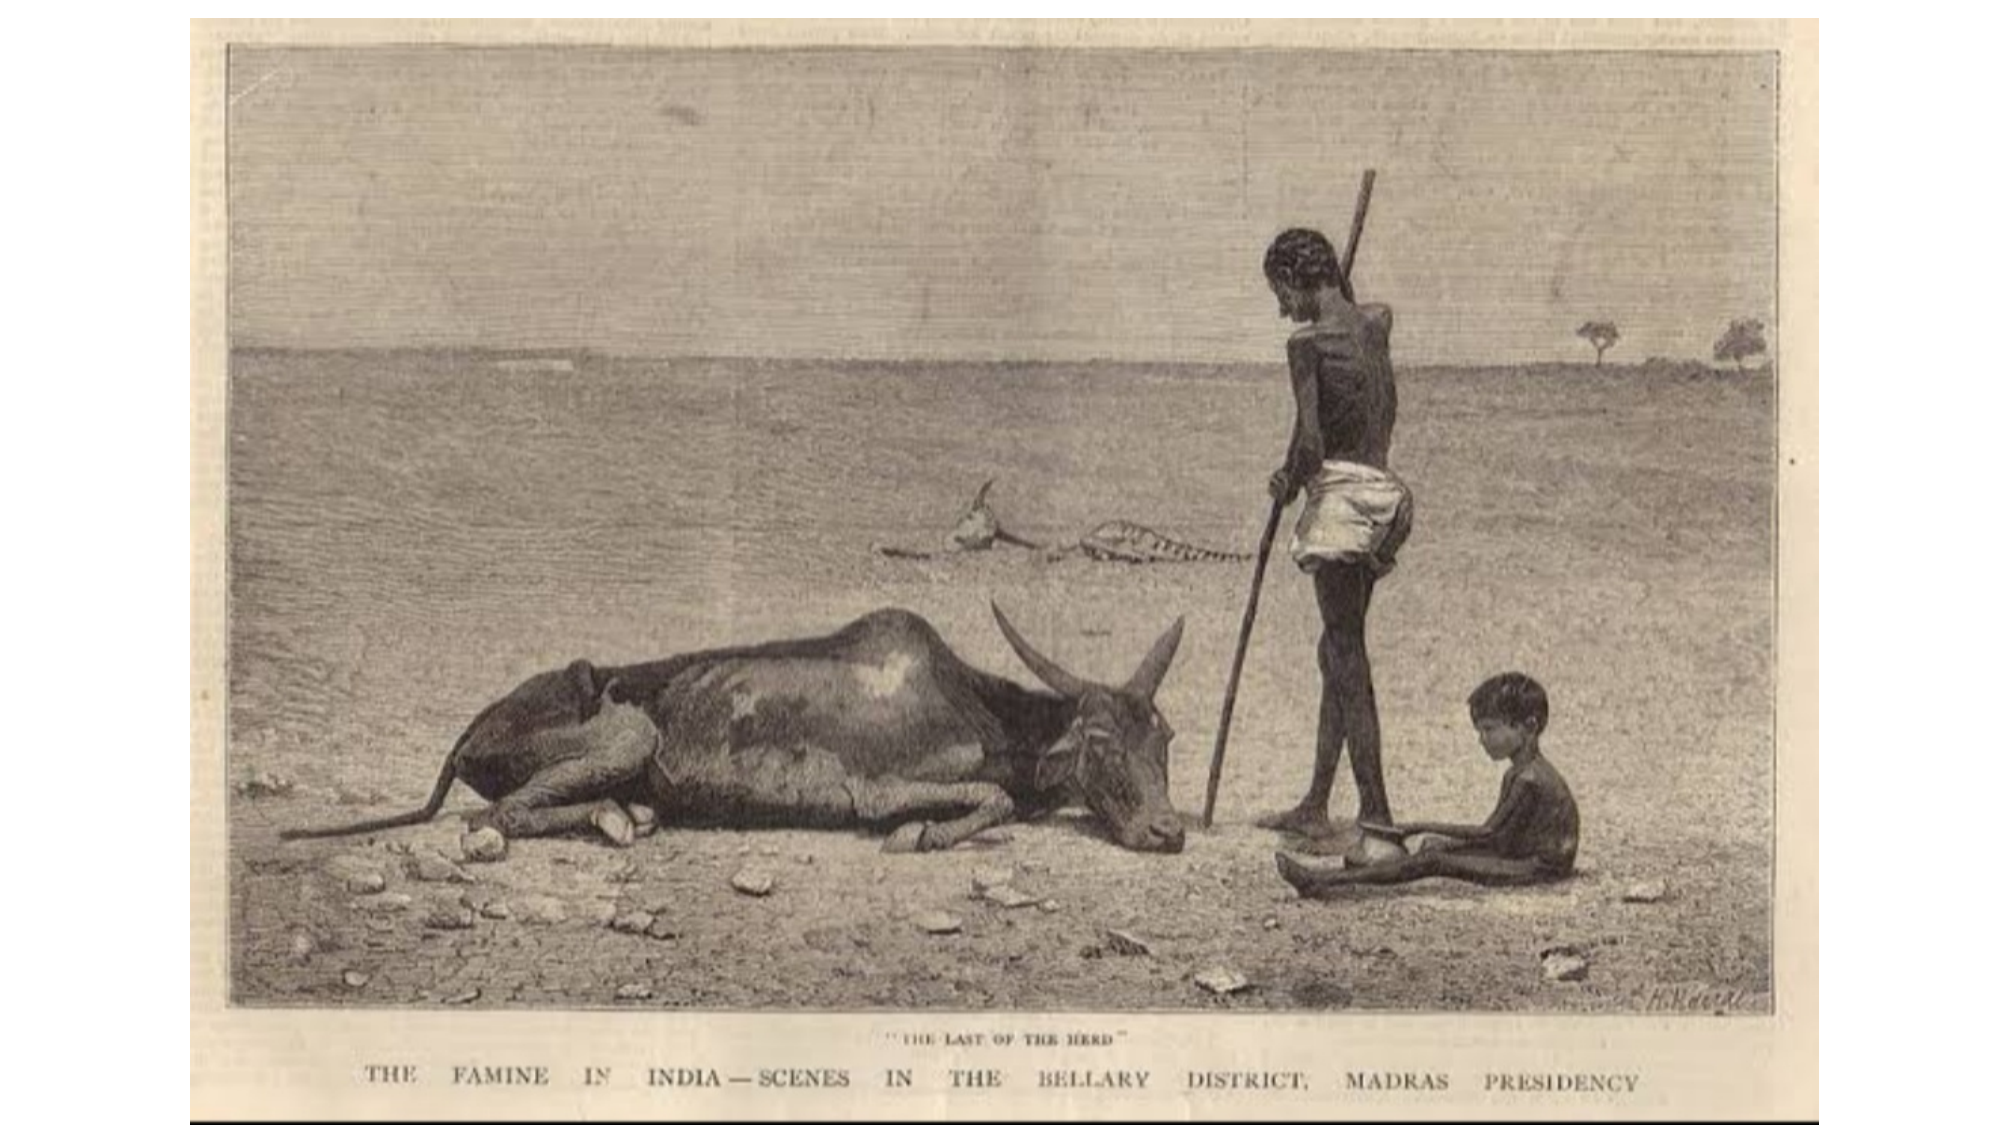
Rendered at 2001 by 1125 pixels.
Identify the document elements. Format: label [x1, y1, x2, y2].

picture [190, 17, 1819, 1125]
